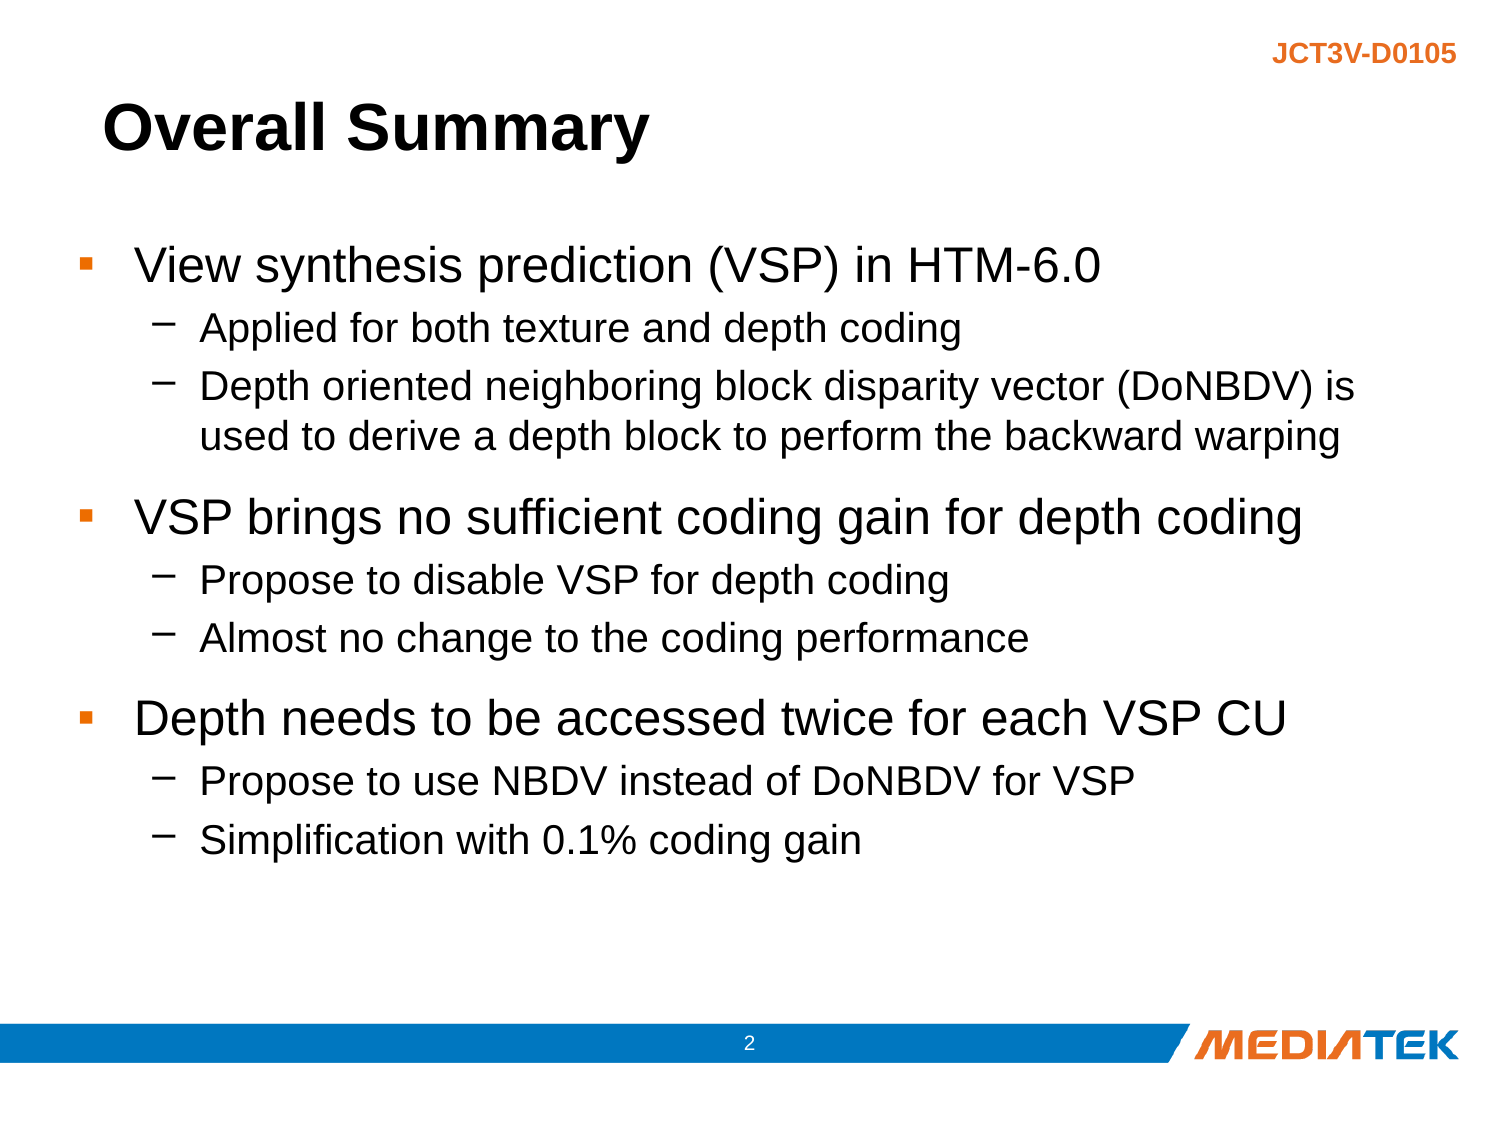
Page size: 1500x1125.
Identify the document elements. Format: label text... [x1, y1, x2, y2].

picture [0, 1023, 711, 1063]
list View synthesis prediction (VSP) in HTM-6.0 Applied for both texture and depth coding Depth oriented neighboring block disparity vector (DoNBDV) is used to derive a depth block to perform the backward warping VSP brings no sufficient coding gain for depth coding Propose to disable VSP for depth coding Almost no change to the coding performance Depth needs to be accessed twice for each VSP CU Propose to use NBDV instead of DoNBDV for VSP Simplification with 0.1% coding gain [62, 224, 1424, 1051]
slide_number 1 [711, 1022, 789, 1090]
picture [789, 1023, 1459, 1063]
title Overall Summary [87, 46, 1410, 201]
